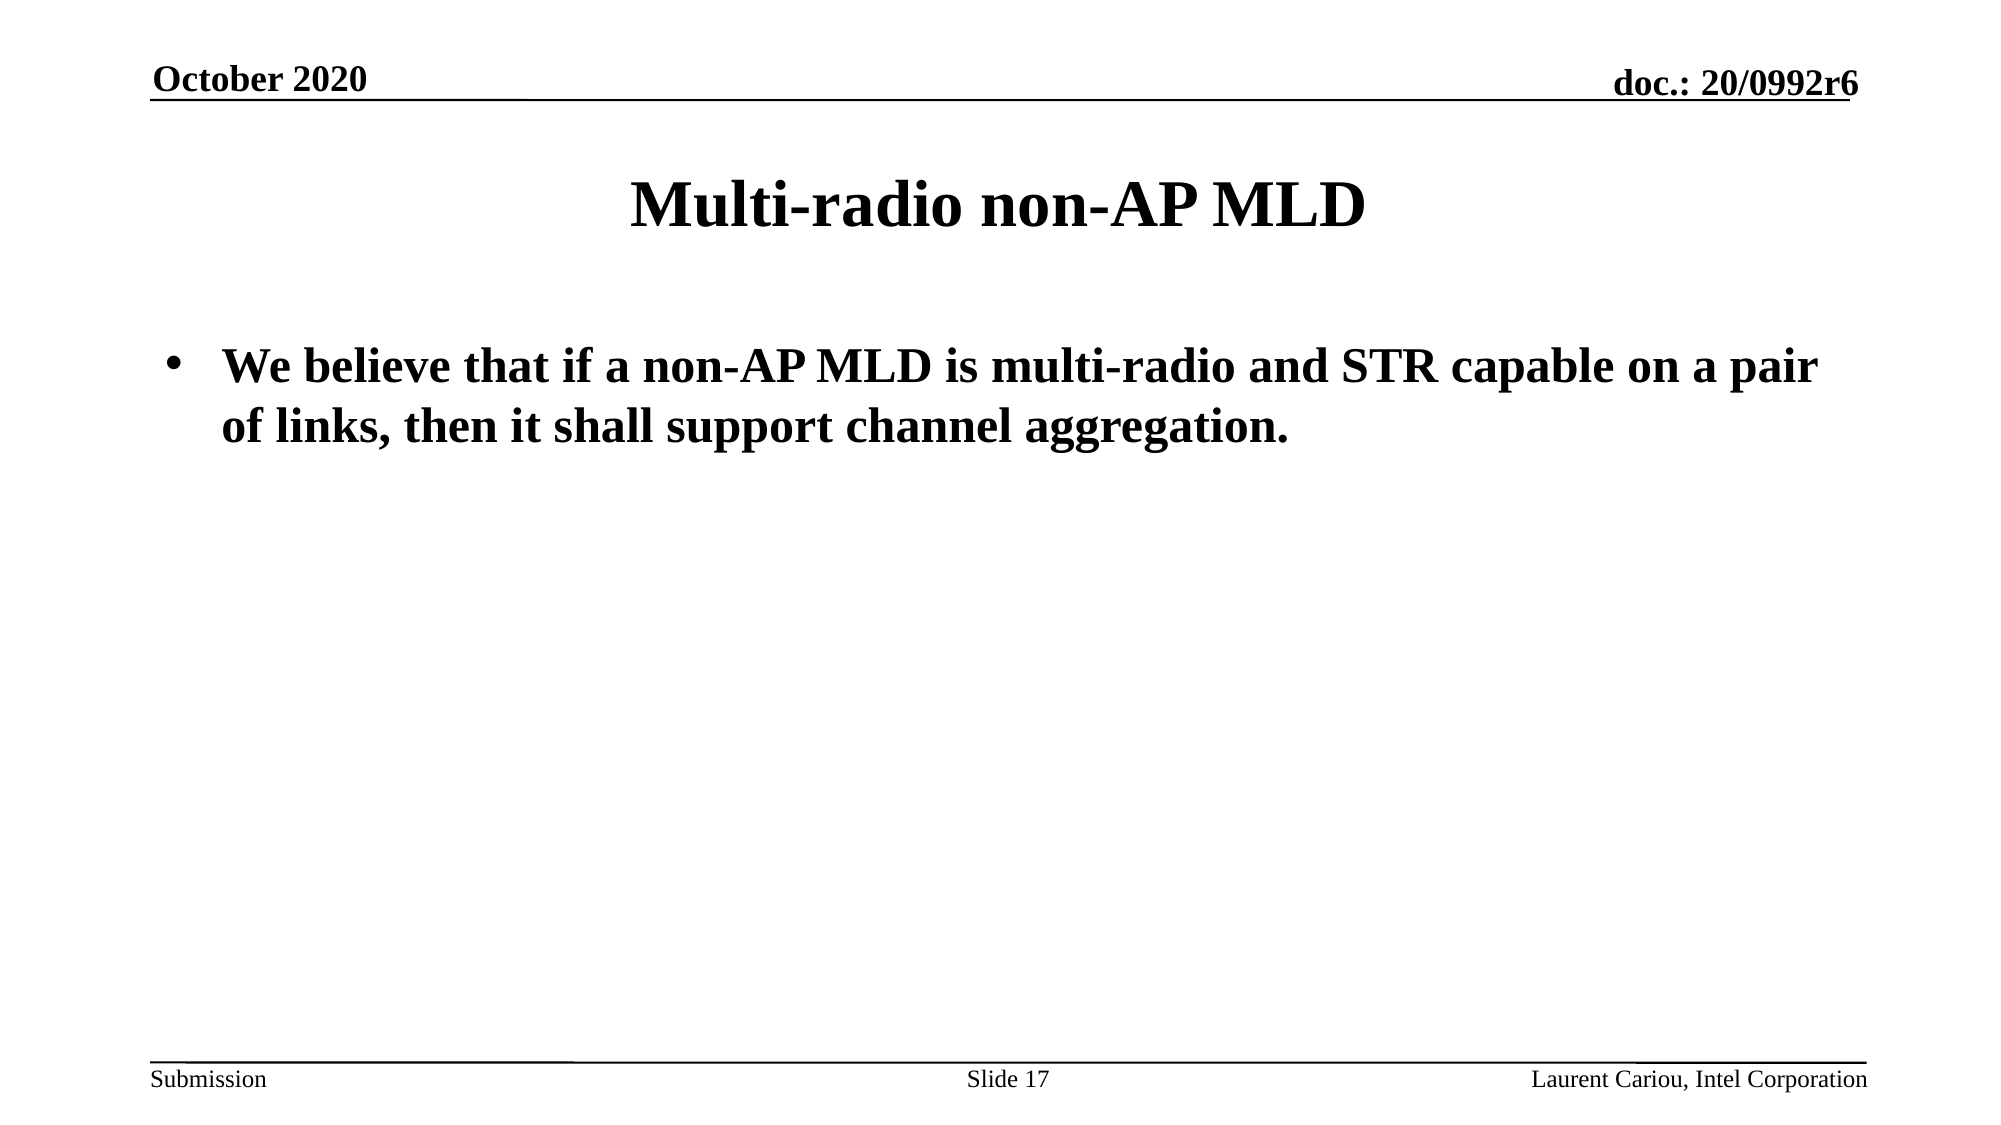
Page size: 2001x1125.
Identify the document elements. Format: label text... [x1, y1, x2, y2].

list We believe that if a non-AP MLD is multi-radio and STR capable on a pair of links, then it shall support channel aggregation. [149, 324, 1850, 1000]
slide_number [152, 54, 563, 100]
slide_number Slide 17 [950, 1061, 1067, 1123]
title Multi-radio non-AP MLD [149, 112, 1850, 288]
footer Laurent Cariou, Intel Corporation [1171, 1061, 1869, 1093]
